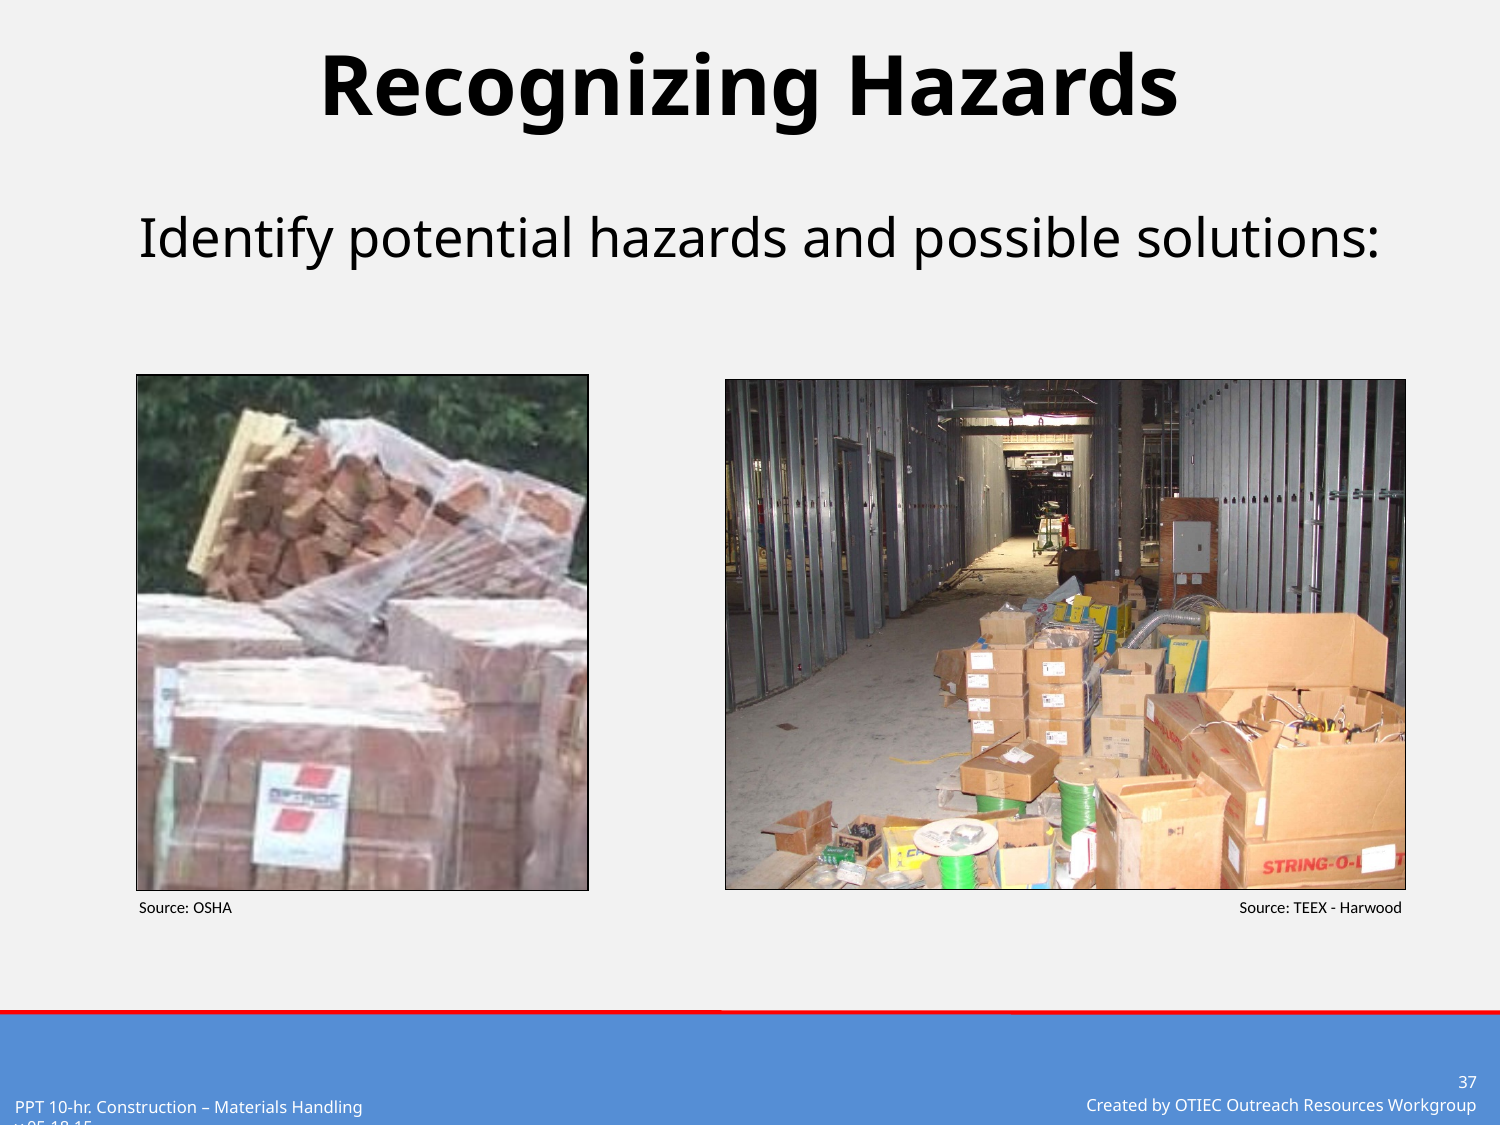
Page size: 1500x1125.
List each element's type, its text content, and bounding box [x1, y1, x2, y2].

picture [724, 379, 1406, 891]
text_box Source: TEEX - Harwood [1175, 889, 1418, 925]
picture [137, 375, 588, 890]
text_box Source: OSHA [124, 889, 367, 925]
title Recognizing Hazards [75, 24, 1425, 213]
list Identify potential hazards and possible solutions: [124, 195, 1425, 338]
